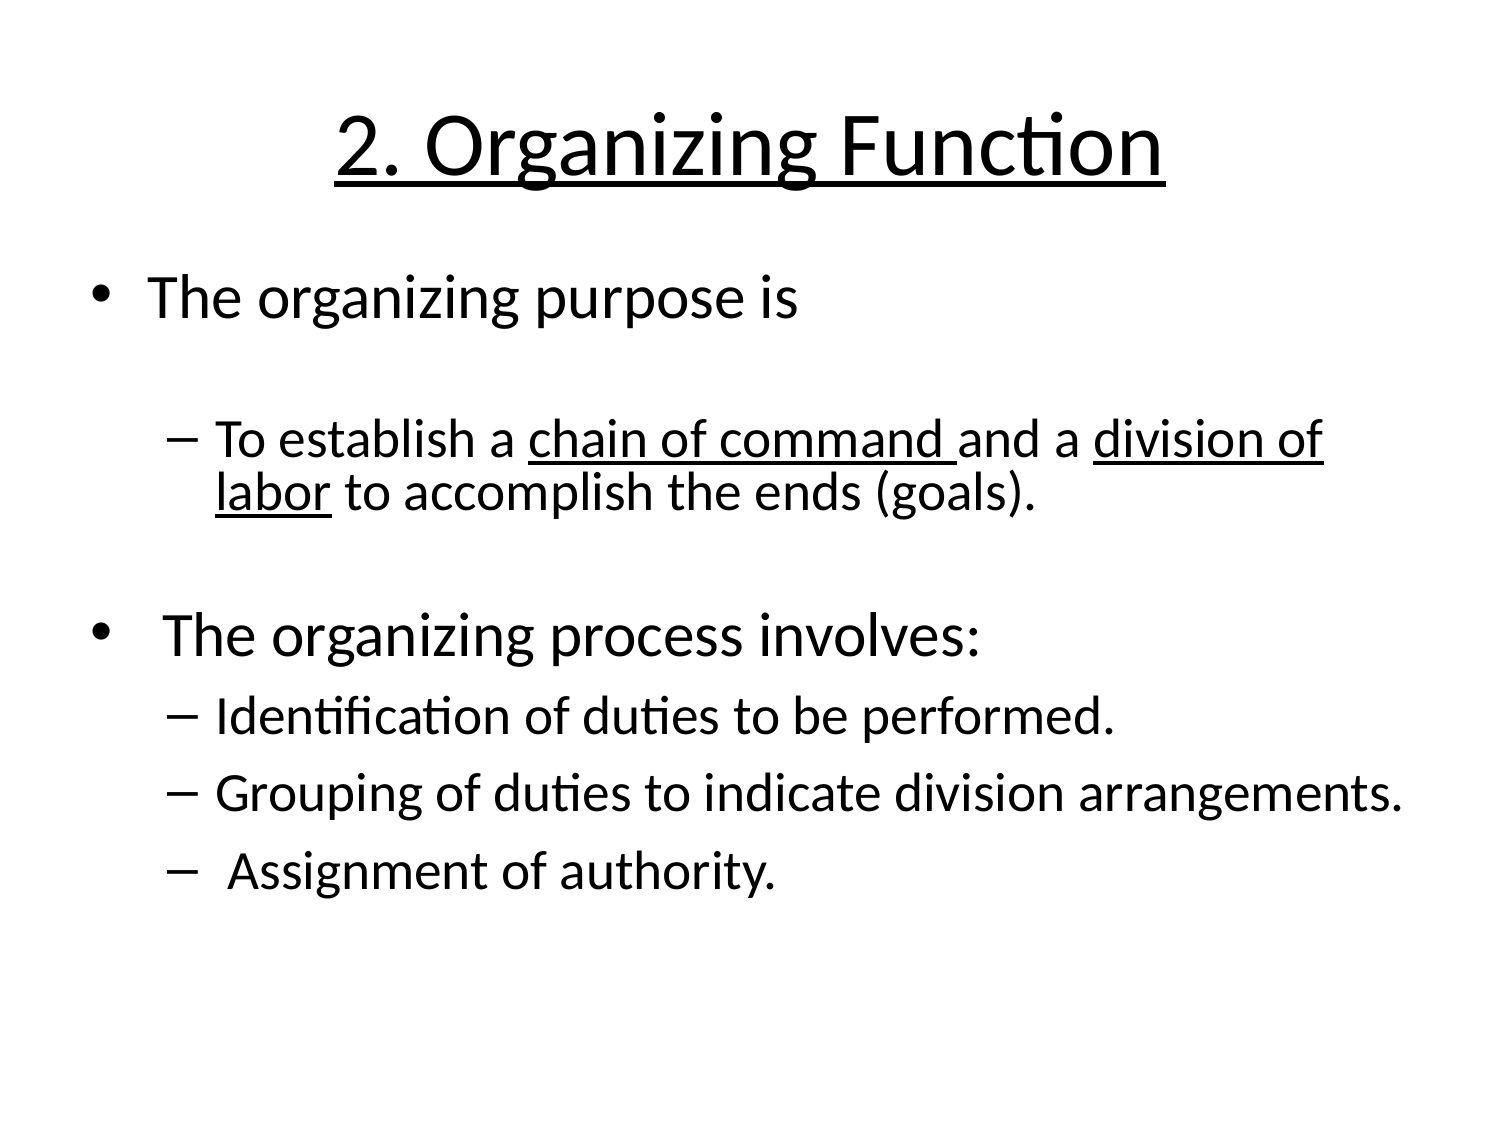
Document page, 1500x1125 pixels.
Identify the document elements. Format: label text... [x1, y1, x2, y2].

list The organizing purpose is To establish a chain of command and a division of labor to accomplish the ends (goals). The organizing process involves: Identification of duties to be performed. Grouping of duties to indicate division arrangements. Assignment of authority. [74, 262, 1426, 938]
title 2. Organizing Function [74, 44, 1426, 233]
